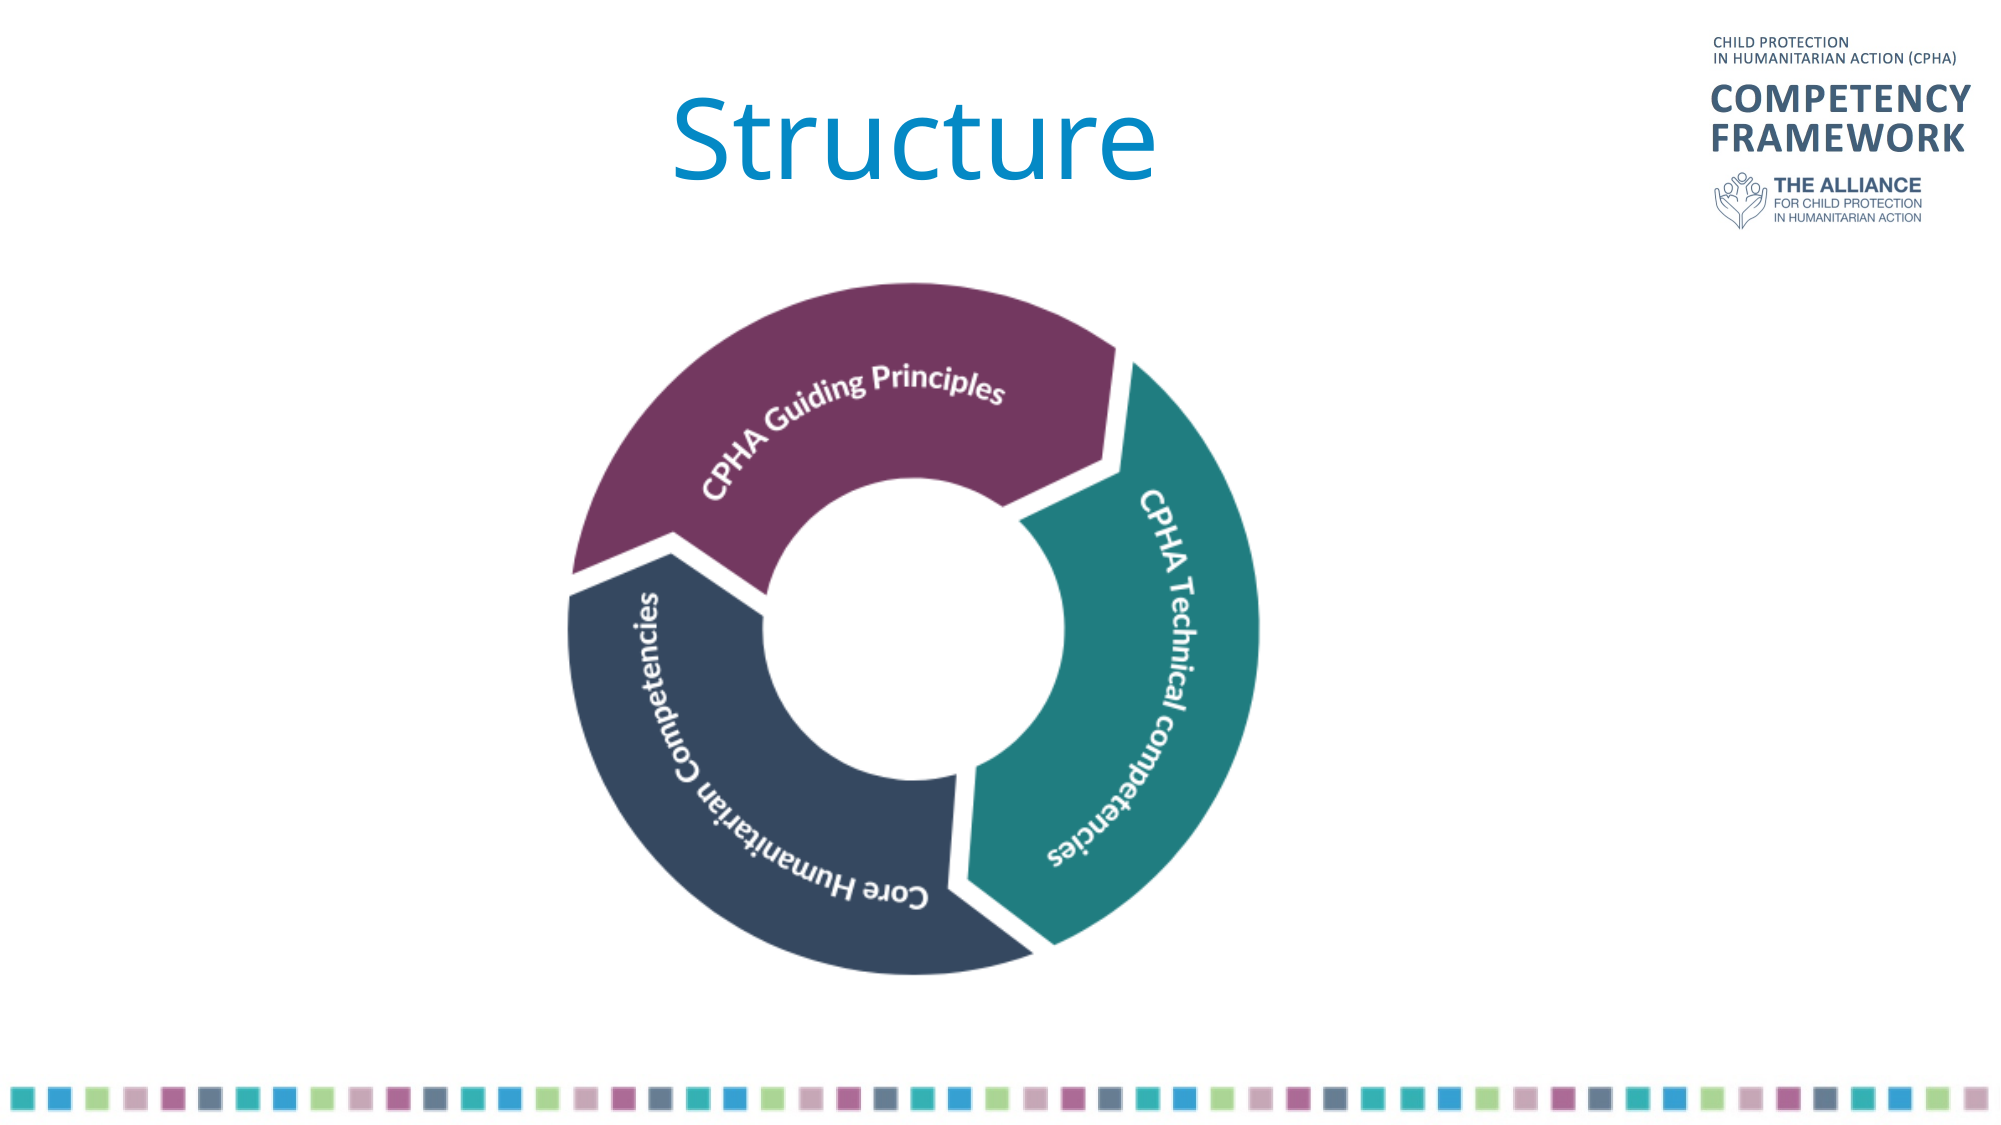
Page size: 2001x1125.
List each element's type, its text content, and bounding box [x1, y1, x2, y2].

picture [0, 1074, 2000, 1125]
picture [1709, 30, 1974, 236]
picture [496, 211, 1335, 1049]
title Structure [165, 67, 1666, 212]
